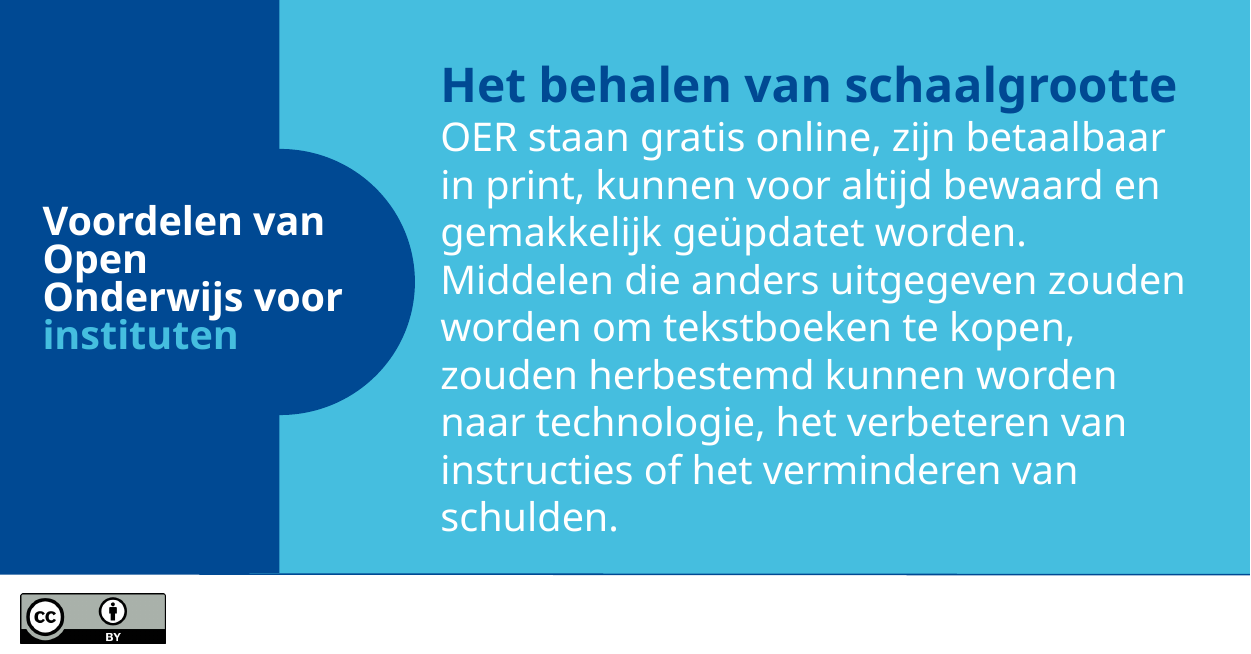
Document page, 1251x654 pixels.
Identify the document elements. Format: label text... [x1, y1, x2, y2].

picture [20, 592, 166, 645]
text_box [382, 194, 415, 370]
text_box [181, 372, 380, 416]
text_box [183, 148, 378, 190]
text_box Voordelen van Open Onderwijs voor instituten [27, 190, 382, 372]
text_box [0, 0, 280, 573]
text_box Het behalen van schaalgrootte OER staan gratis online, zijn betaalbaar in print, kunnen voor altijd bewaard en gemakkelijk geüpdatet worden. Middelen die anders uitgegeven zouden worden om tekstboeken te kopen, zouden herbestemd kunnen worden naar technologie, het verbeteren van instructies of het verminderen van schulden. [425, 39, 1223, 555]
text_box [0, 582, 1250, 654]
